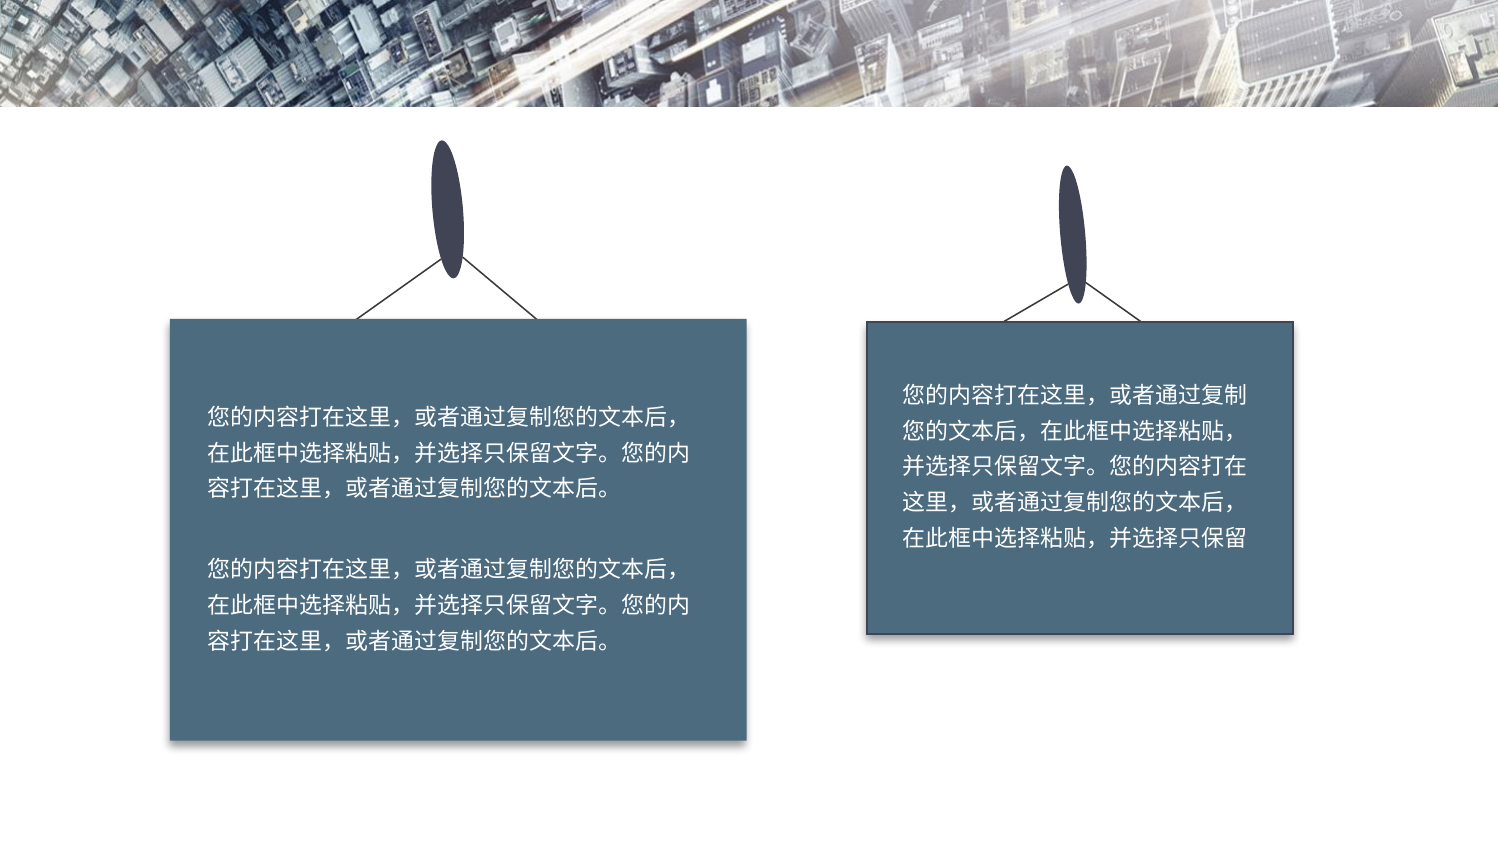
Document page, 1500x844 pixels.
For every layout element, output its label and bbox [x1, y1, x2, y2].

text_box [169, 140, 747, 741]
text_box [866, 165, 1294, 635]
picture [0, 0, 1498, 107]
